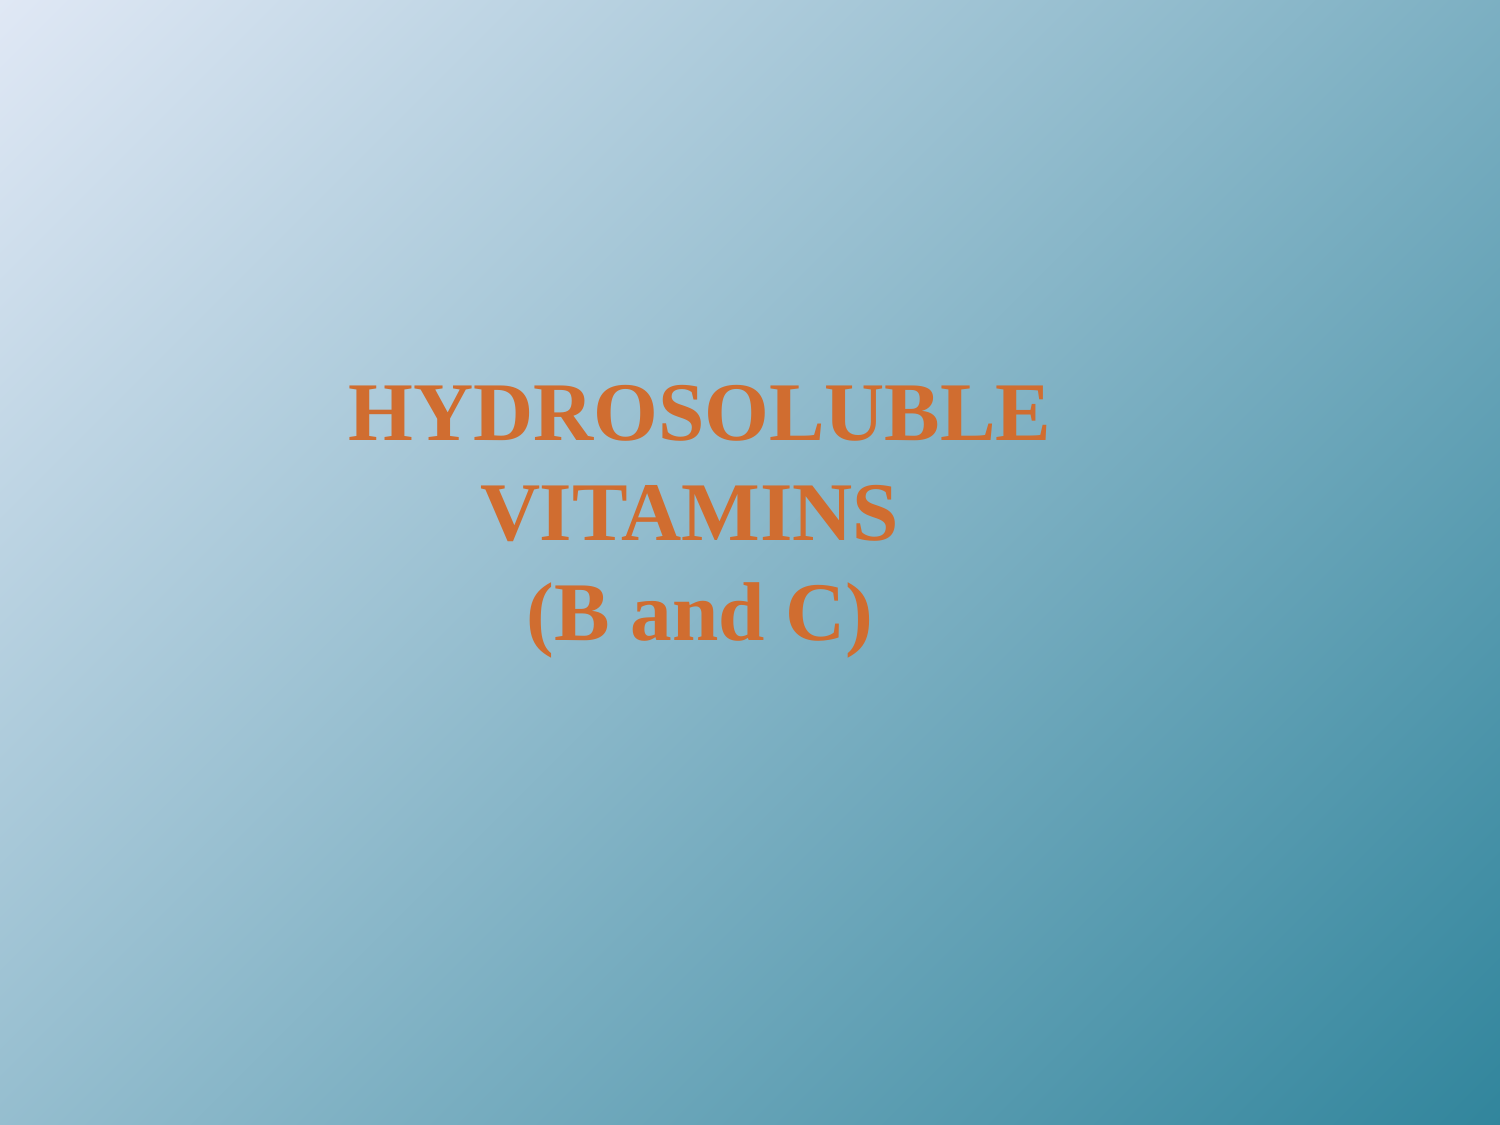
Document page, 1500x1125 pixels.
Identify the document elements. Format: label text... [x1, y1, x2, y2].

text_box HYDROSOLUBLE VITAMINS (B and C) [324, 350, 1075, 665]
